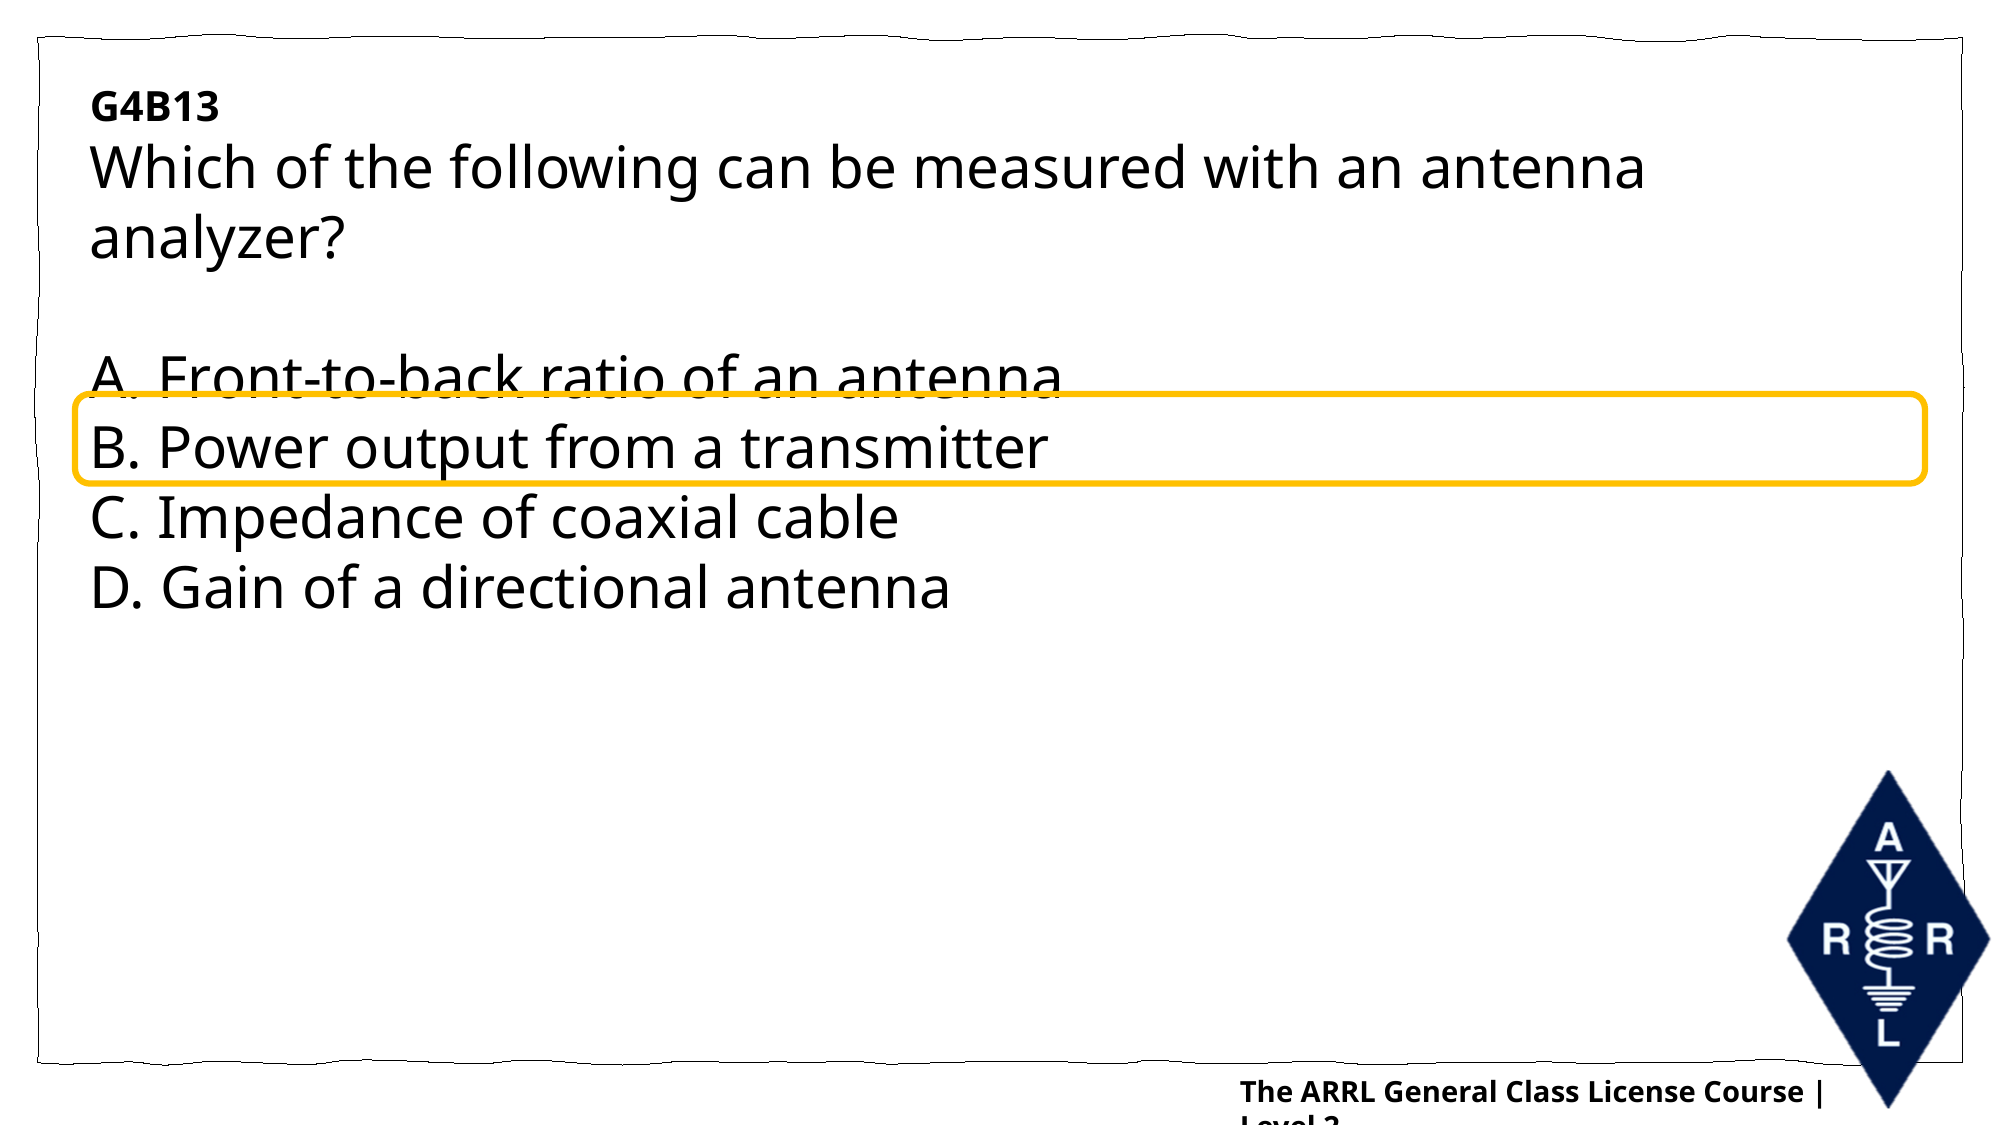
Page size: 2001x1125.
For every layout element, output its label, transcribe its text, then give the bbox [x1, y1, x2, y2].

text_box [73, 392, 1927, 485]
picture [1773, 752, 1999, 1125]
text_box G4B13 Which of the following can be measured with an antenna analyzer? A. Front-to-back ratio of an antenna B. Power output from a transmitter C. Impedance of coaxial cable D. Gain of a directional antenna [75, 72, 1850, 401]
text_box G4B13 Which of the following can be measured with an antenna analyzer? A. Front-to-back ratio of an antenna B. Power output from a transmitter C. Impedance of coaxial cable D. Gain of a directional antenna [75, 477, 1850, 628]
